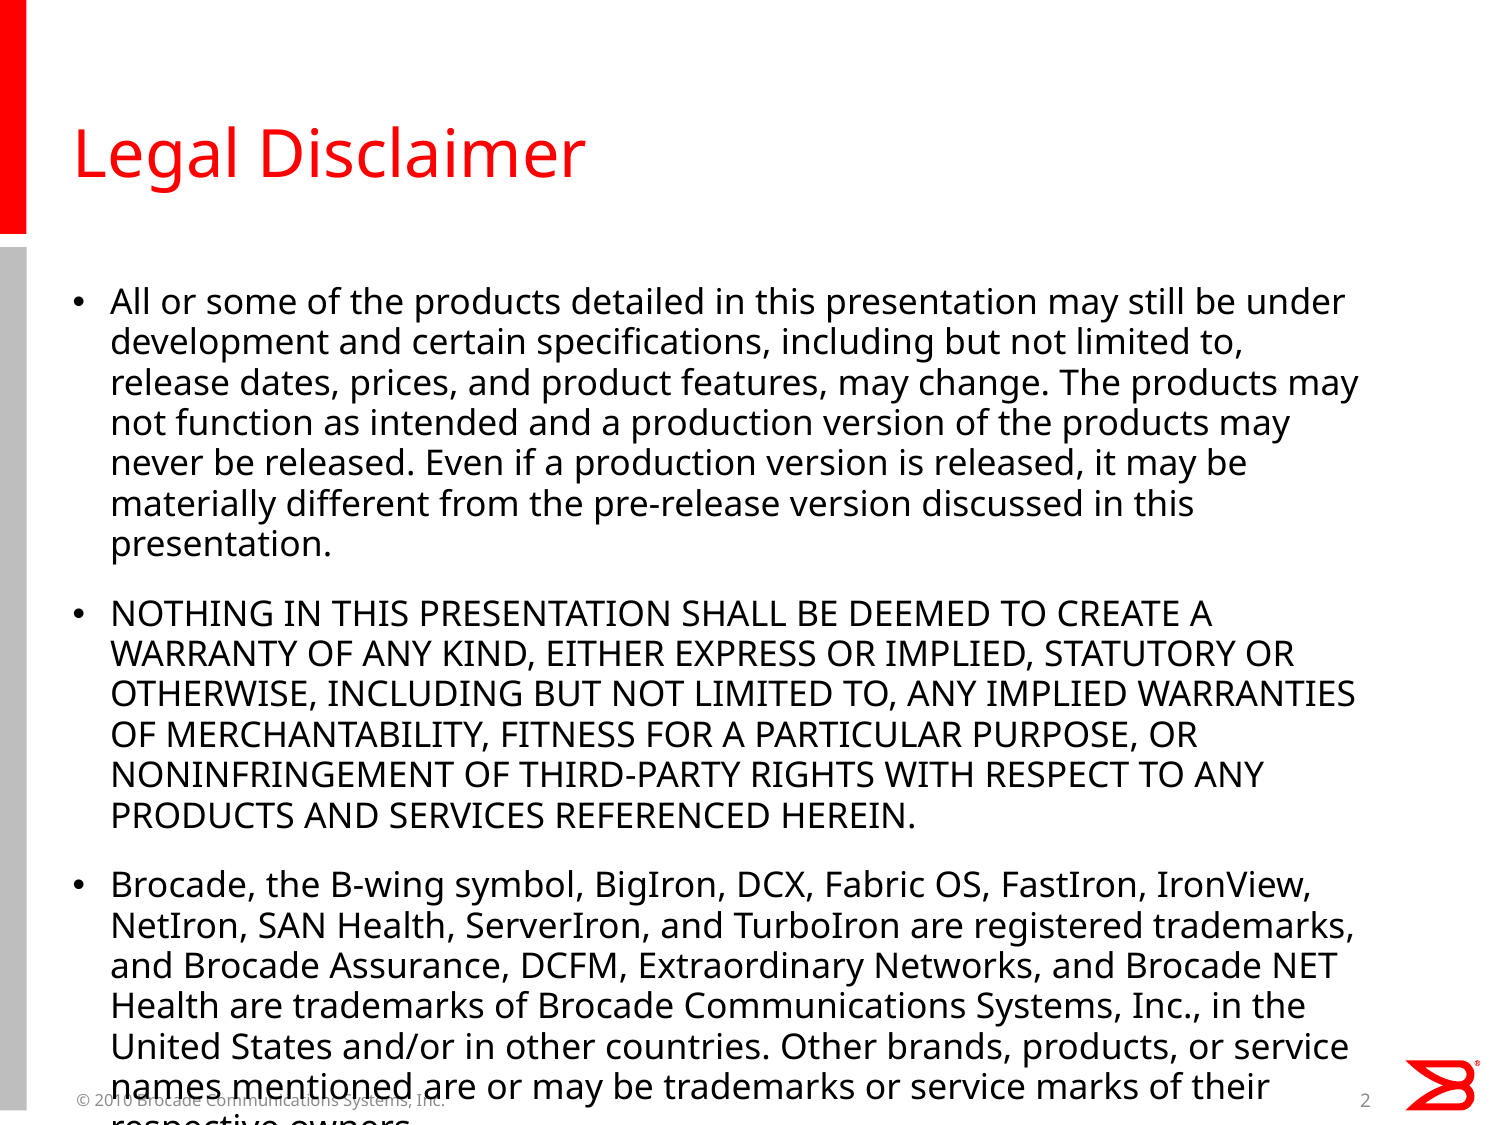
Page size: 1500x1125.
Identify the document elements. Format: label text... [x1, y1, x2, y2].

footer © 2010 Brocade Communications Systems, Inc. [76, 1087, 738, 1114]
title Legal Disclaimer [57, 108, 1385, 200]
list All or some of the products detailed in this presentation may still be under development and certain specifications, including but not limited to, release dates, prices, and product features, may change. The products may not function as intended and a production version of the products may never be released. Even if a production version is released, it may be materially different from the pre-release version discussed in this presentation. NOTHING IN THIS PRESENTATION SHALL BE DEEMED TO CREATE A WARRANTY OF ANY KIND, EITHER EXPRESS OR IMPLIED, STATUTORY OR OTHERWISE, INCLUDING BUT NOT LIMITED TO, ANY IMPLIED WARRANTIES OF MERCHANTABILITY, FITNESS FOR A PARTICULAR PURPOSE, OR NONINFRINGEMENT OF THIRD-PARTY RIGHTS WITH RESPECT TO ANY PRODUCTS AND SERVICES REFERENCED HEREIN. Brocade, the B-wing symbol, BigIron, DCX, Fabric OS, FastIron, IronView, NetIron, SAN Health, ServerIron, and TurboIron are registered trademarks, and Brocade Assurance, DCFM, Extraordinary Networks, and Brocade NET Health are trademarks of Brocade Communications Systems, Inc., in the United States and/or in other countries. Other brands, products, or service names mentioned are or may be trademarks or service marks of their respective owners. [57, 274, 1384, 1064]
slide_number 2 [1330, 1089, 1371, 1115]
